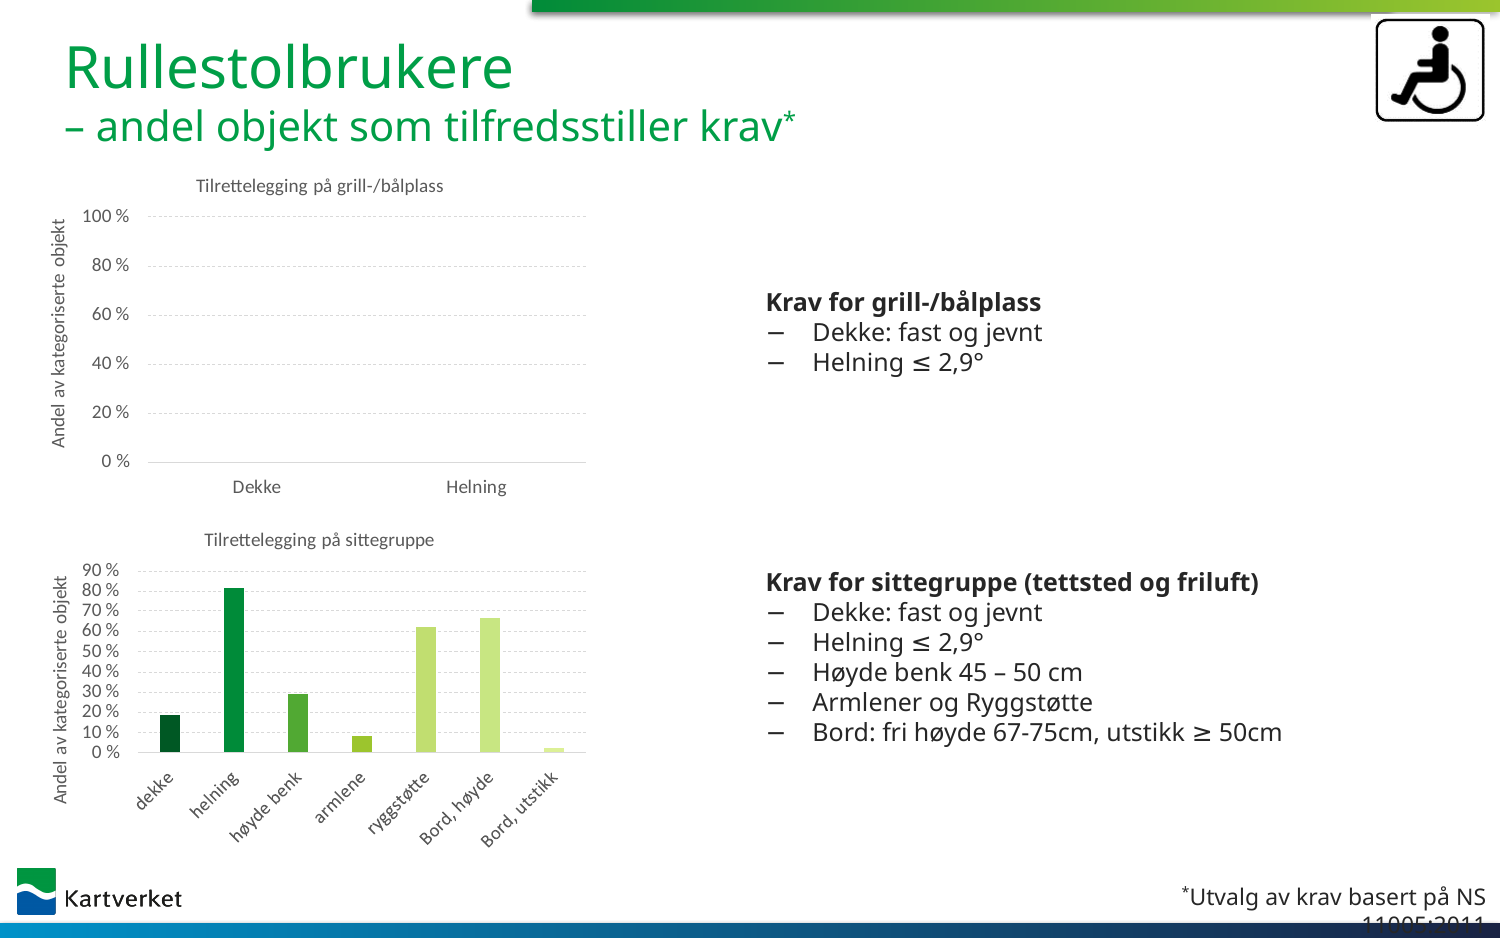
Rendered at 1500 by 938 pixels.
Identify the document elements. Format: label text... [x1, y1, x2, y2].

text_box *Utvalg av krav basert på NS 11005:2011 [1068, 873, 1500, 938]
text_box Rullestolbrukere – andel objekt som tilfredsstiller krav* [49, 14, 1431, 158]
text_box Krav for grill-/bålplass Dekke: fast og jevnt Helning ≤ 2,9° [750, 279, 1452, 384]
picture [41, 520, 597, 859]
text_box Krav for sittegruppe (tettsted og friluft) Dekke: fast og jevnt Helning ≤ 2,9° Høyde benk 45 – 50 cm Armlener og Ryggstøtte Bord: fri høyde 67-75cm, utstikk ≥ 50cm [750, 559, 1500, 754]
picture [41, 166, 597, 505]
picture [1371, 13, 1491, 127]
